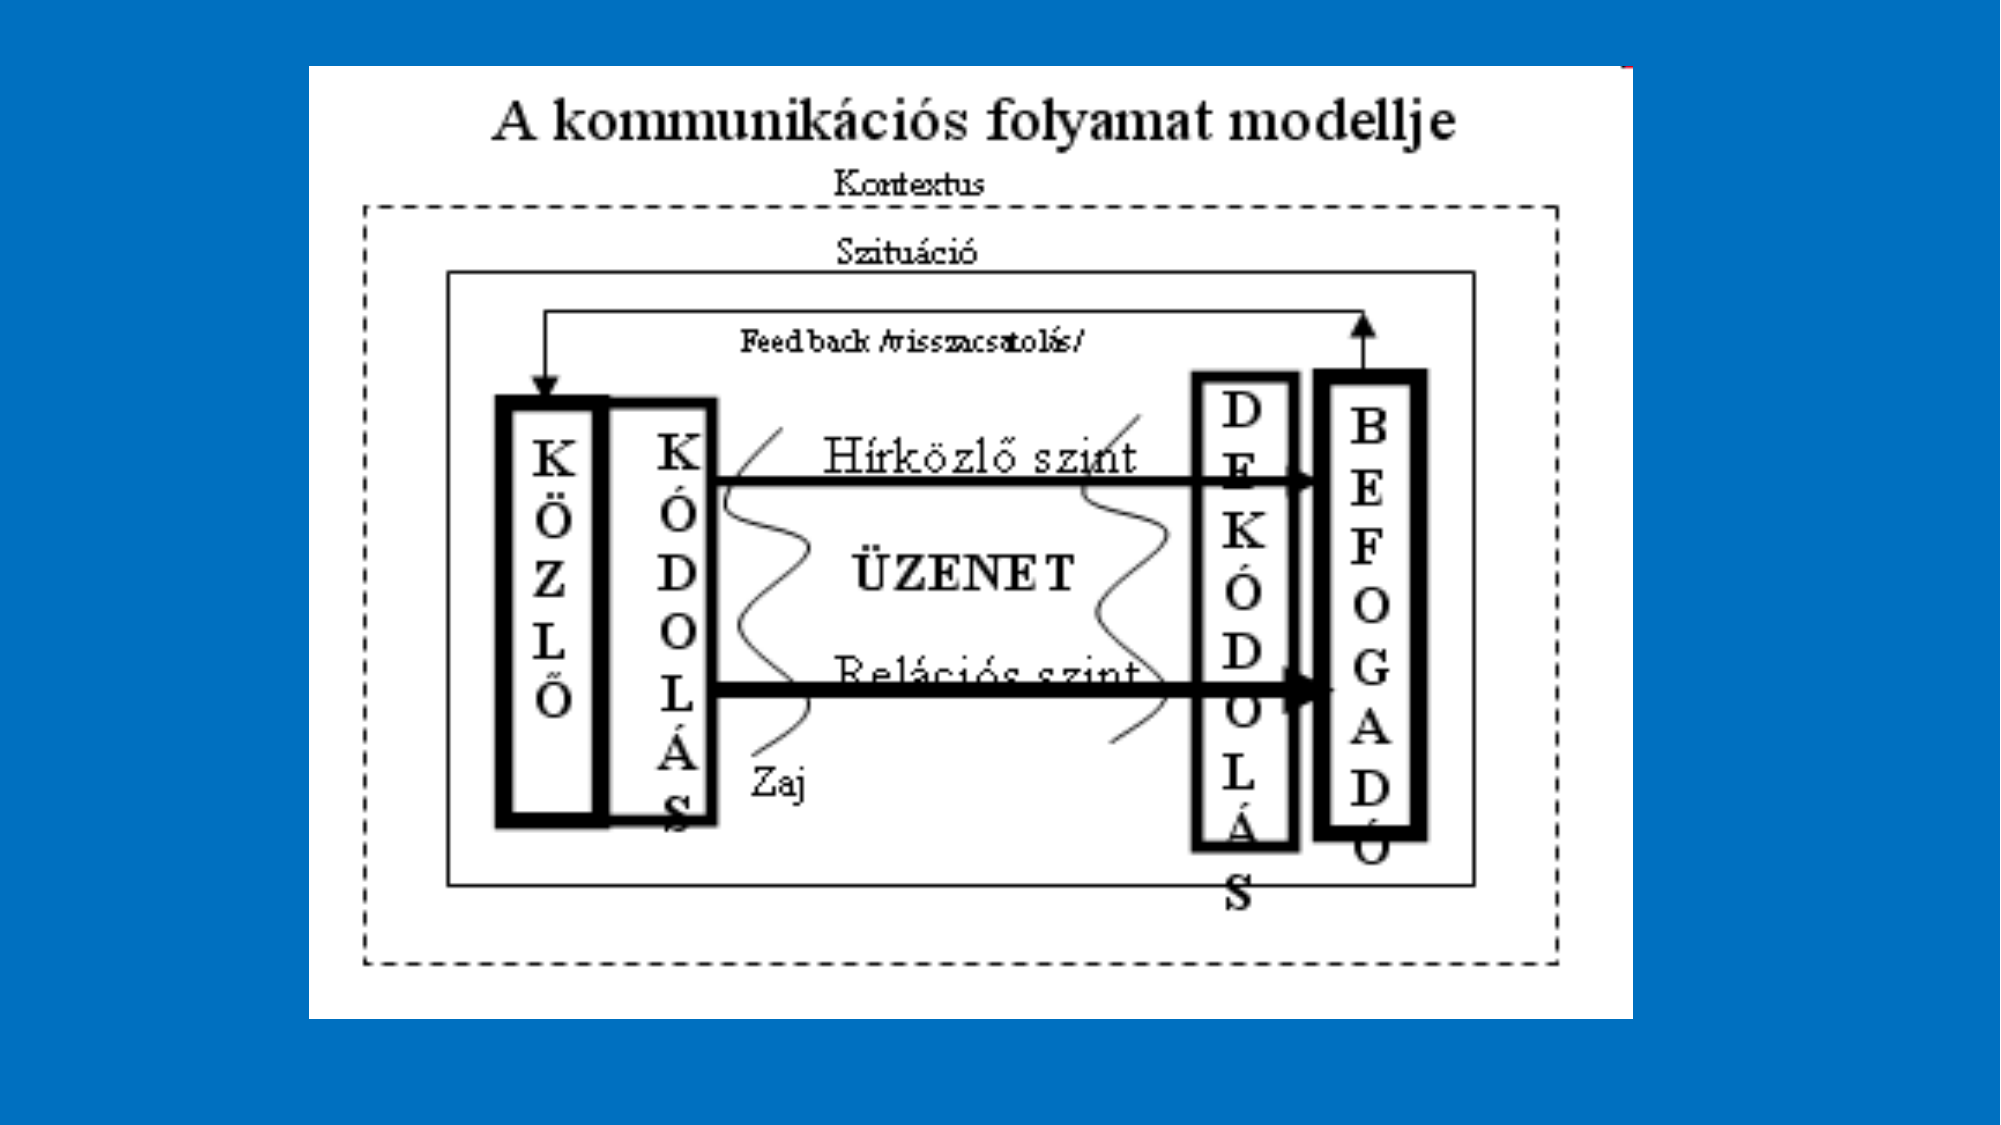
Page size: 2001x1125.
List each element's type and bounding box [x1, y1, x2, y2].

picture [309, 66, 1633, 1019]
